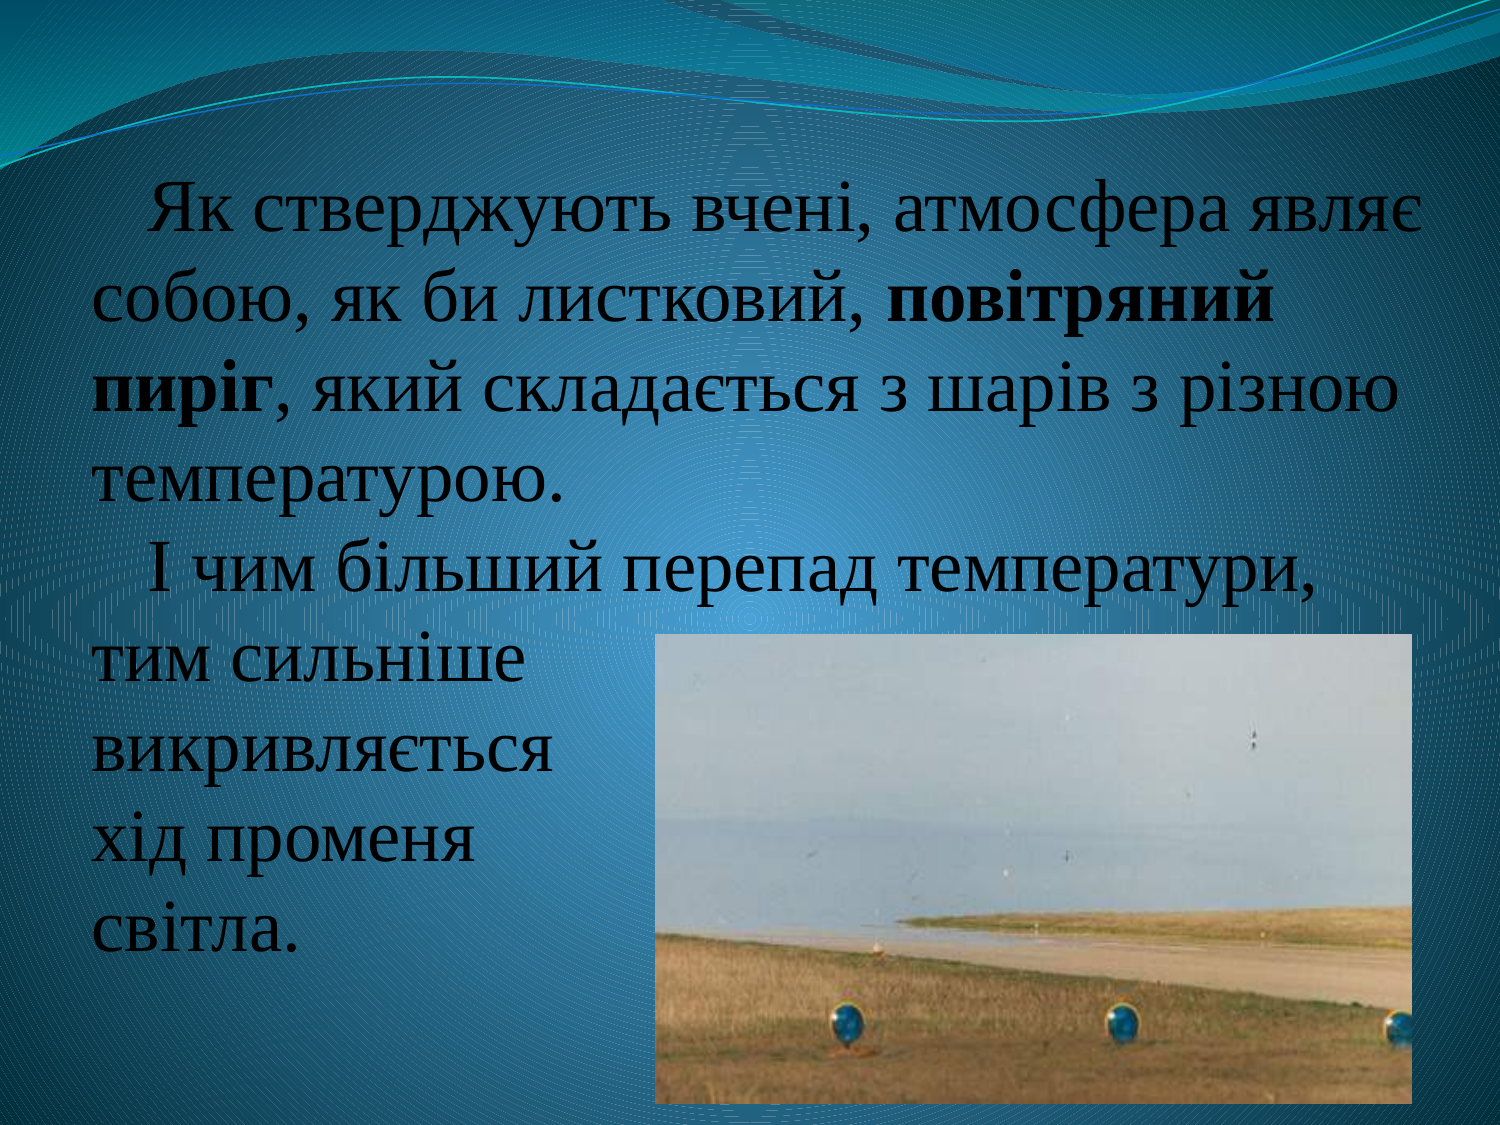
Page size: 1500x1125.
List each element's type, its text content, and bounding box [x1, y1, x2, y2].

text_box Як стверджують вчені, атмосфера являє собою, як би листковий, повітряний пиріг, який складається з шарів з різною температурою. І чим більший перепад температури, тим сильніше викривляється хід променя світла. [76, 148, 1459, 974]
picture [655, 634, 1412, 1104]
